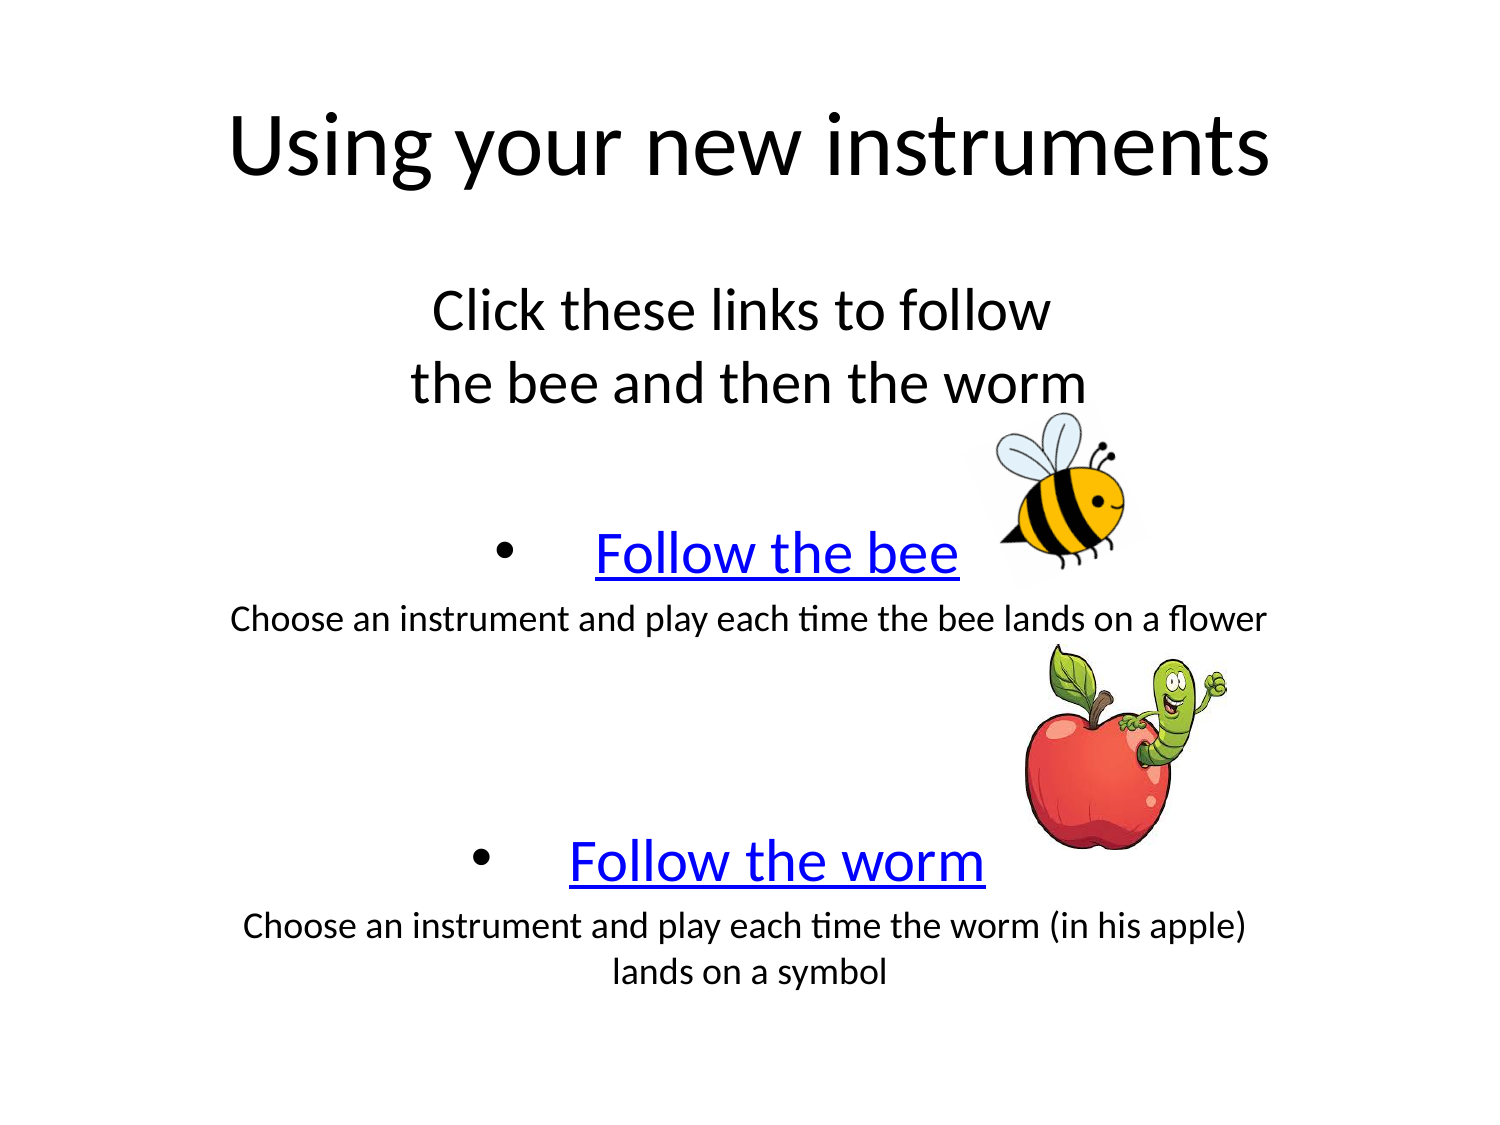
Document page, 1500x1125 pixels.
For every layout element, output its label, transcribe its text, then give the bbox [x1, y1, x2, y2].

picture [964, 400, 1148, 590]
title Using your new instruments [75, 45, 1425, 233]
picture [1024, 644, 1227, 850]
list Click these links to follow the bee and then the worm Follow the bee Choose an instrument and play each time the bee lands on a flower Follow the worm Choose an instrument and play each time the worm (in his apple) lands on a symbol [75, 262, 1425, 1005]
